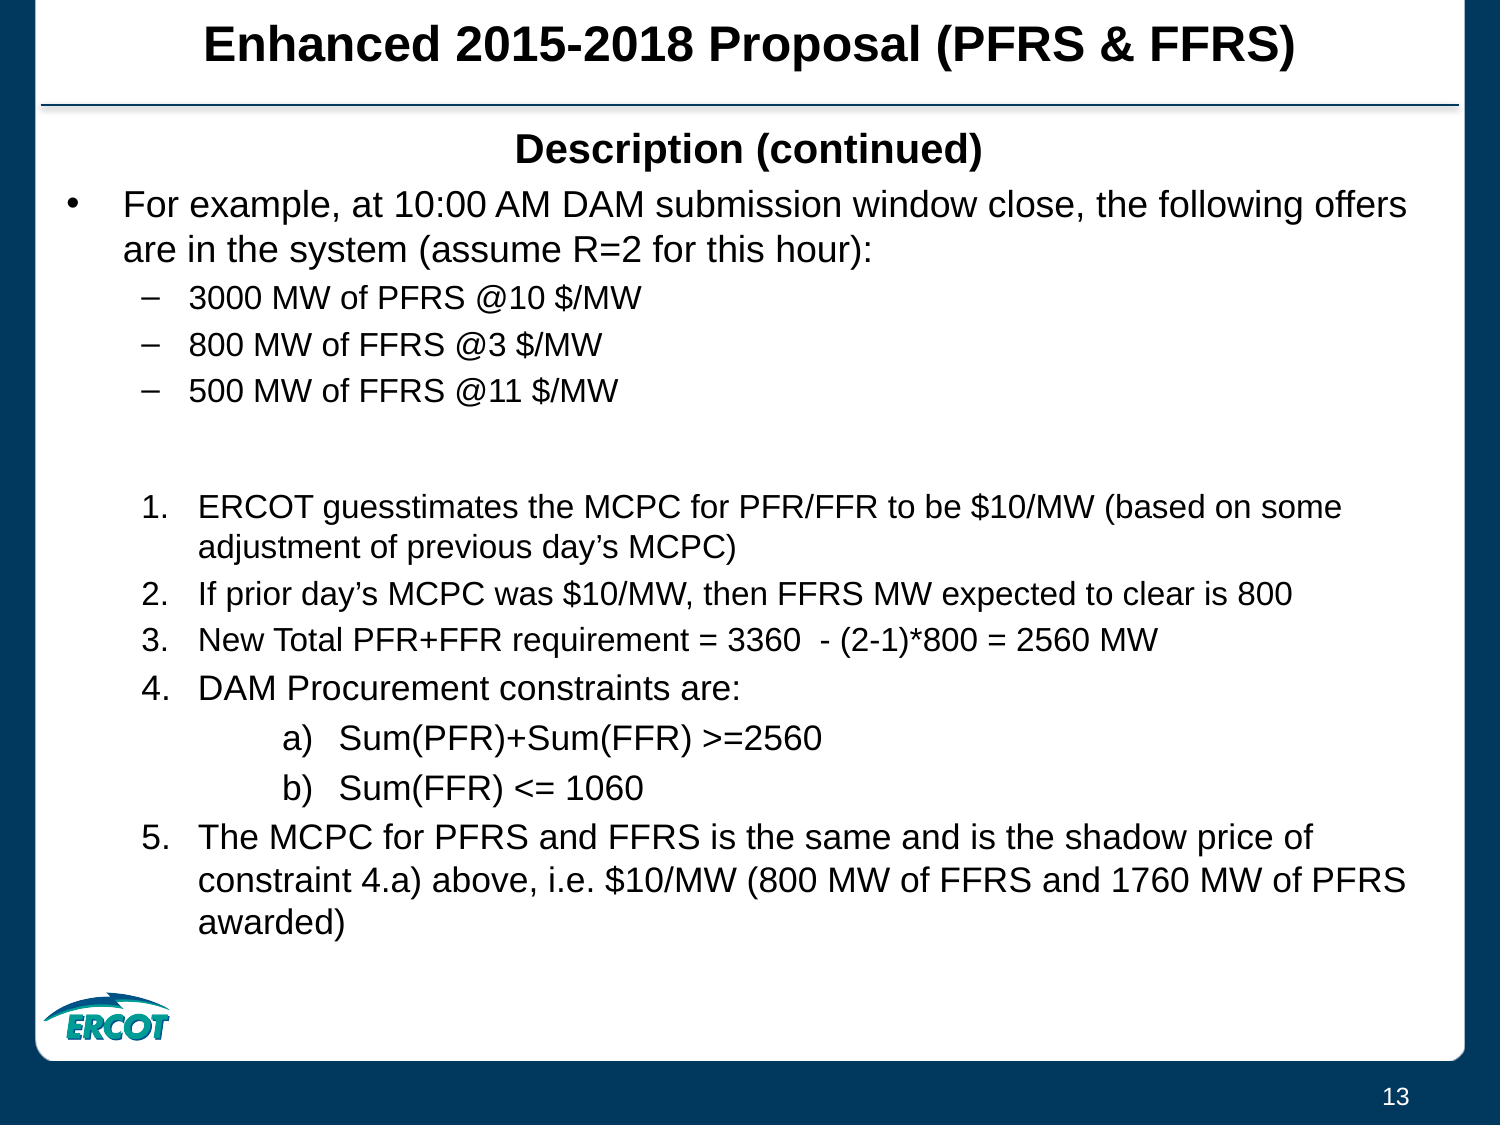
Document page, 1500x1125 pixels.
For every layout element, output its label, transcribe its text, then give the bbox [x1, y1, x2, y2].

slide_number 13 [1074, 1065, 1425, 1125]
list Description (continued) For example, at 10:00 AM DAM submission window close, the following offers are in the system (assume R=2 for this hour): 3000 MW of PFRS @10 $/MW 800 MW of FFRS @3 $/MW 500 MW of FFRS @11 $/MW ERCOT guesstimates the MCPC for PFR/FFR to be $10/MW (based on some adjustment of previous day’s MCPC) If prior day’s MCPC was $10/MW, then FFRS MW expected to clear is 800 New Total PFR+FFR requirement = 3360 - (2-1)*800 = 2560 MW DAM Procurement constraints are: Sum(PFR)+Sum(FFR) >=2560 Sum(FFR) <= 1060 The MCPC for PFRS and FFRS is the same and is the shadow price of constraint 4.a) above, i.e. $10/MW (800 MW of FFRS and 1760 MW of PFRS awarded) [51, 114, 1447, 955]
title Enhanced 2015-2018 Proposal (PFRS & FFRS) [75, 0, 1425, 109]
picture [40, 988, 175, 1045]
